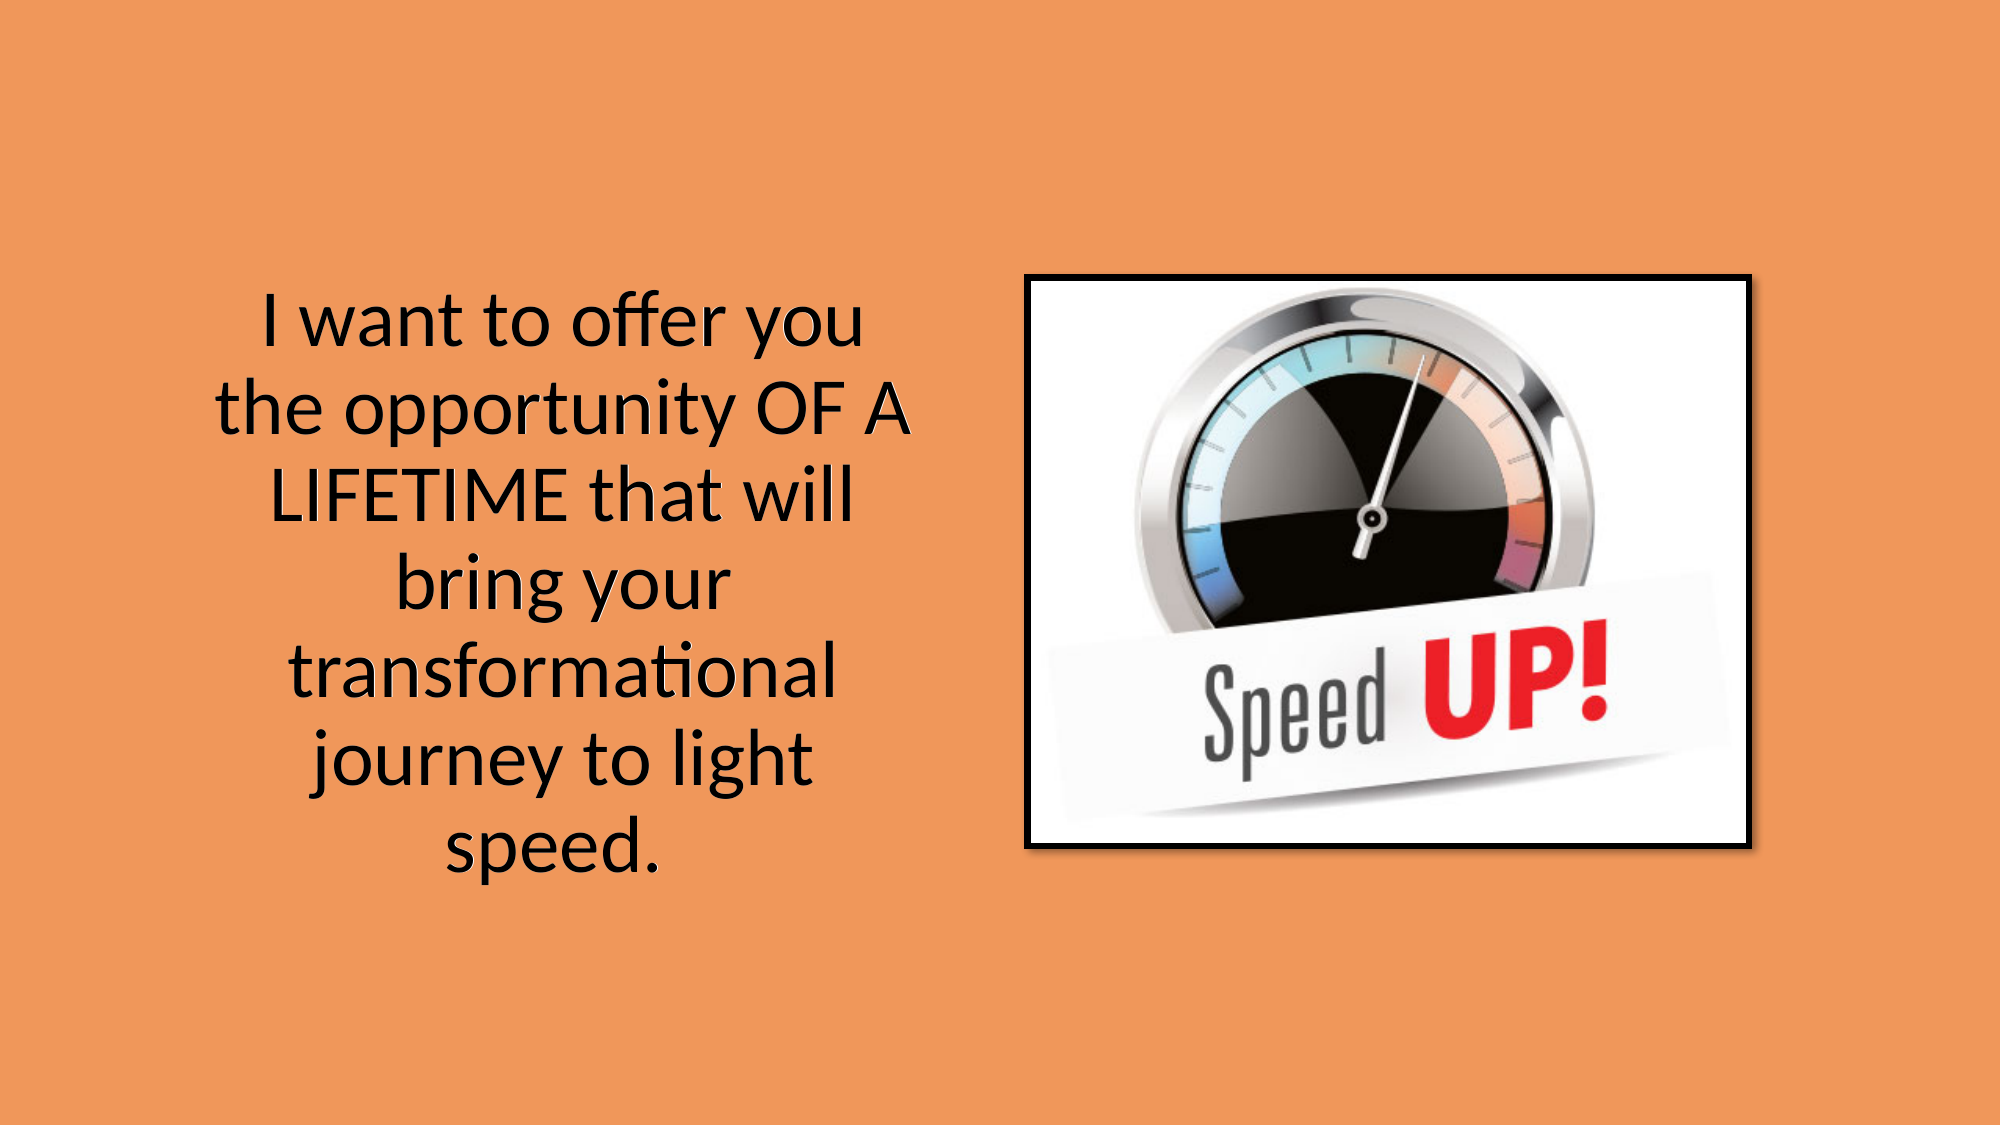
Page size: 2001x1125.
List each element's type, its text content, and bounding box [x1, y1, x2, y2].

picture [1030, 280, 1747, 844]
text_box I want to offer you the opportunity OF A LIFETIME that will bring your transformational journey to light speed. [198, 506, 928, 898]
